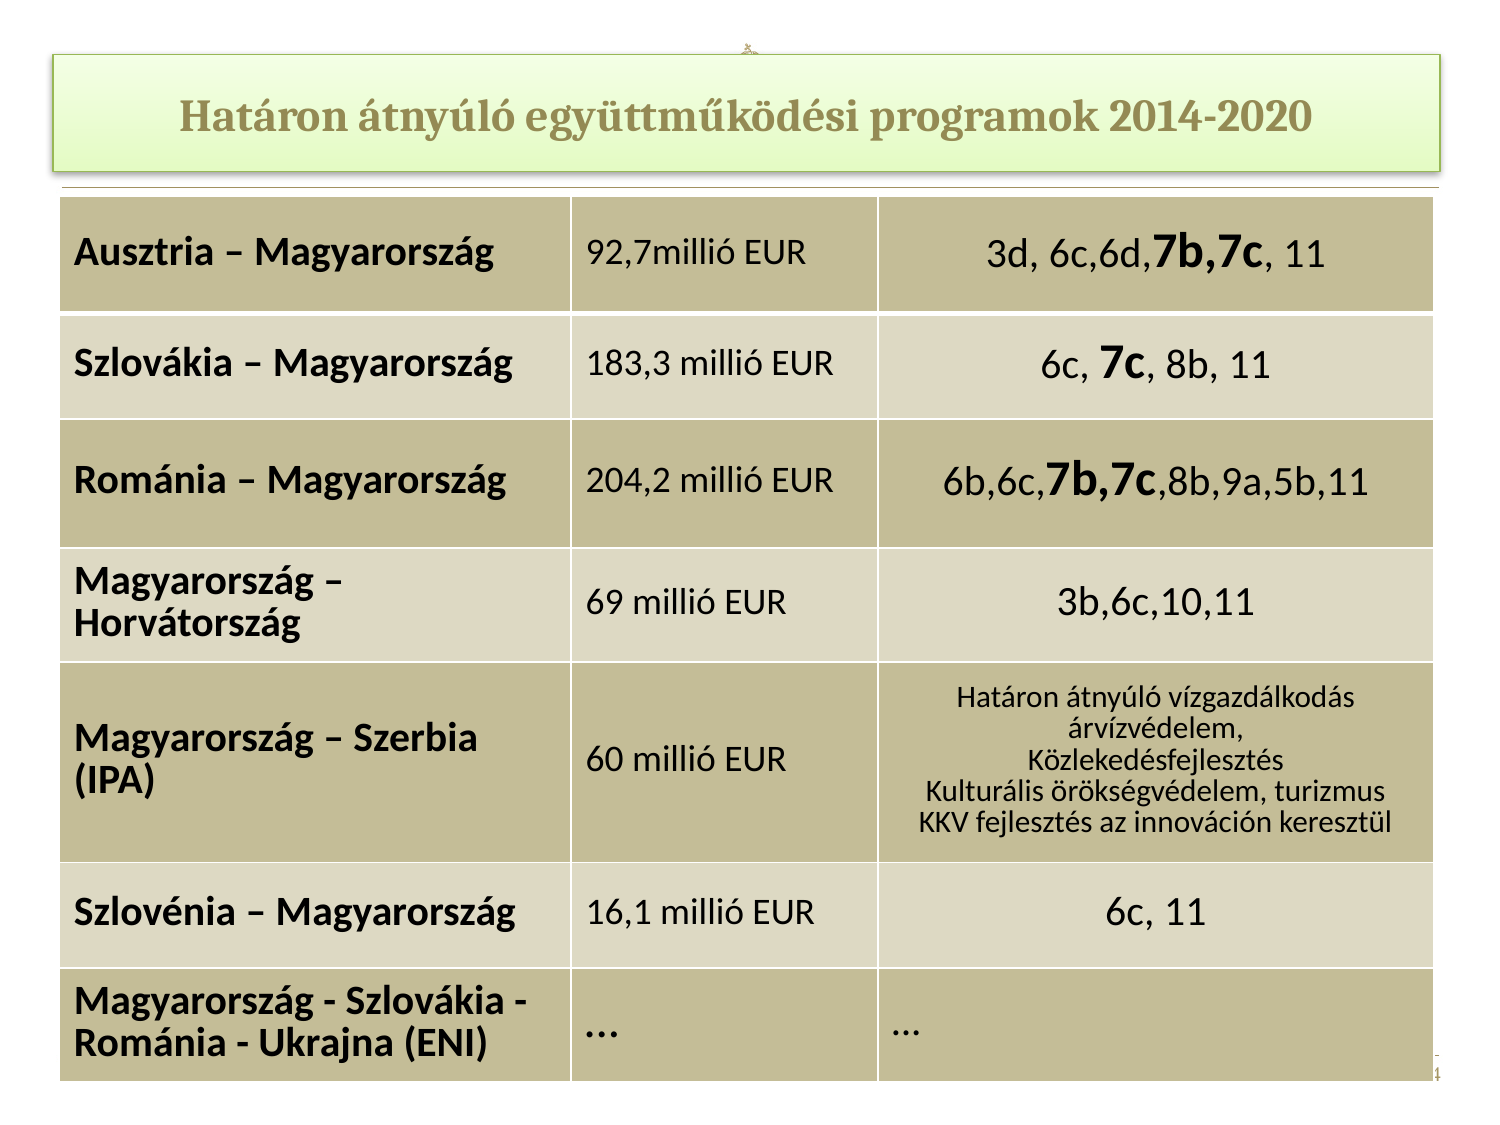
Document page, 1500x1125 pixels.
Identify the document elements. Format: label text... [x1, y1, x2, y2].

table_cell Szlovákia – Magyarország [60, 316, 570, 418]
table_cell Magyarország – Szerbia (IPA) [60, 663, 570, 862]
text_box Határon átnyúló együttműködési programok 2014-2020 [52, 54, 1441, 172]
table_cell Románia – Magyarország [60, 420, 570, 547]
table_cell Szlovénia – Magyarország [60, 863, 570, 967]
table_cell 204,2 millió EUR [572, 420, 877, 547]
table_cell … [572, 969, 877, 1081]
table_cell 69 millió EUR [572, 549, 877, 661]
table_header 3d, 6c,6d,7b,7c, 11 [879, 197, 1433, 311]
table_header Ausztria – Magyarország [60, 197, 570, 311]
table_cell 60 millió EUR [572, 663, 877, 862]
table_cell … [879, 969, 1433, 1081]
table_cell 3b,6c,10,11 [879, 549, 1433, 661]
table_cell Magyarország – Horvátország [60, 549, 570, 661]
table_cell Határon átnyúló vízgazdálkodás árvízvédelem, Közlekedésfejlesztés Kulturális örökségvédelem, turizmus KKV fejlesztés az innováción keresztül [879, 663, 1433, 862]
table_cell 6c, 11 [879, 863, 1433, 967]
table_header 92,7millió EUR [572, 197, 877, 311]
table_cell 16,1 millió EUR [572, 863, 877, 967]
picture [0, 2, 1500, 1123]
table_cell Magyarország - Szlovákia - Románia - Ukrajna (ENI) [60, 969, 570, 1081]
table_cell 6c, 7c, 8b, 11 [879, 316, 1433, 418]
table_cell 6b,6c,7b,7c,8b,9a,5b,11 [879, 420, 1433, 547]
table_cell 183,3 millió EUR [572, 316, 877, 418]
